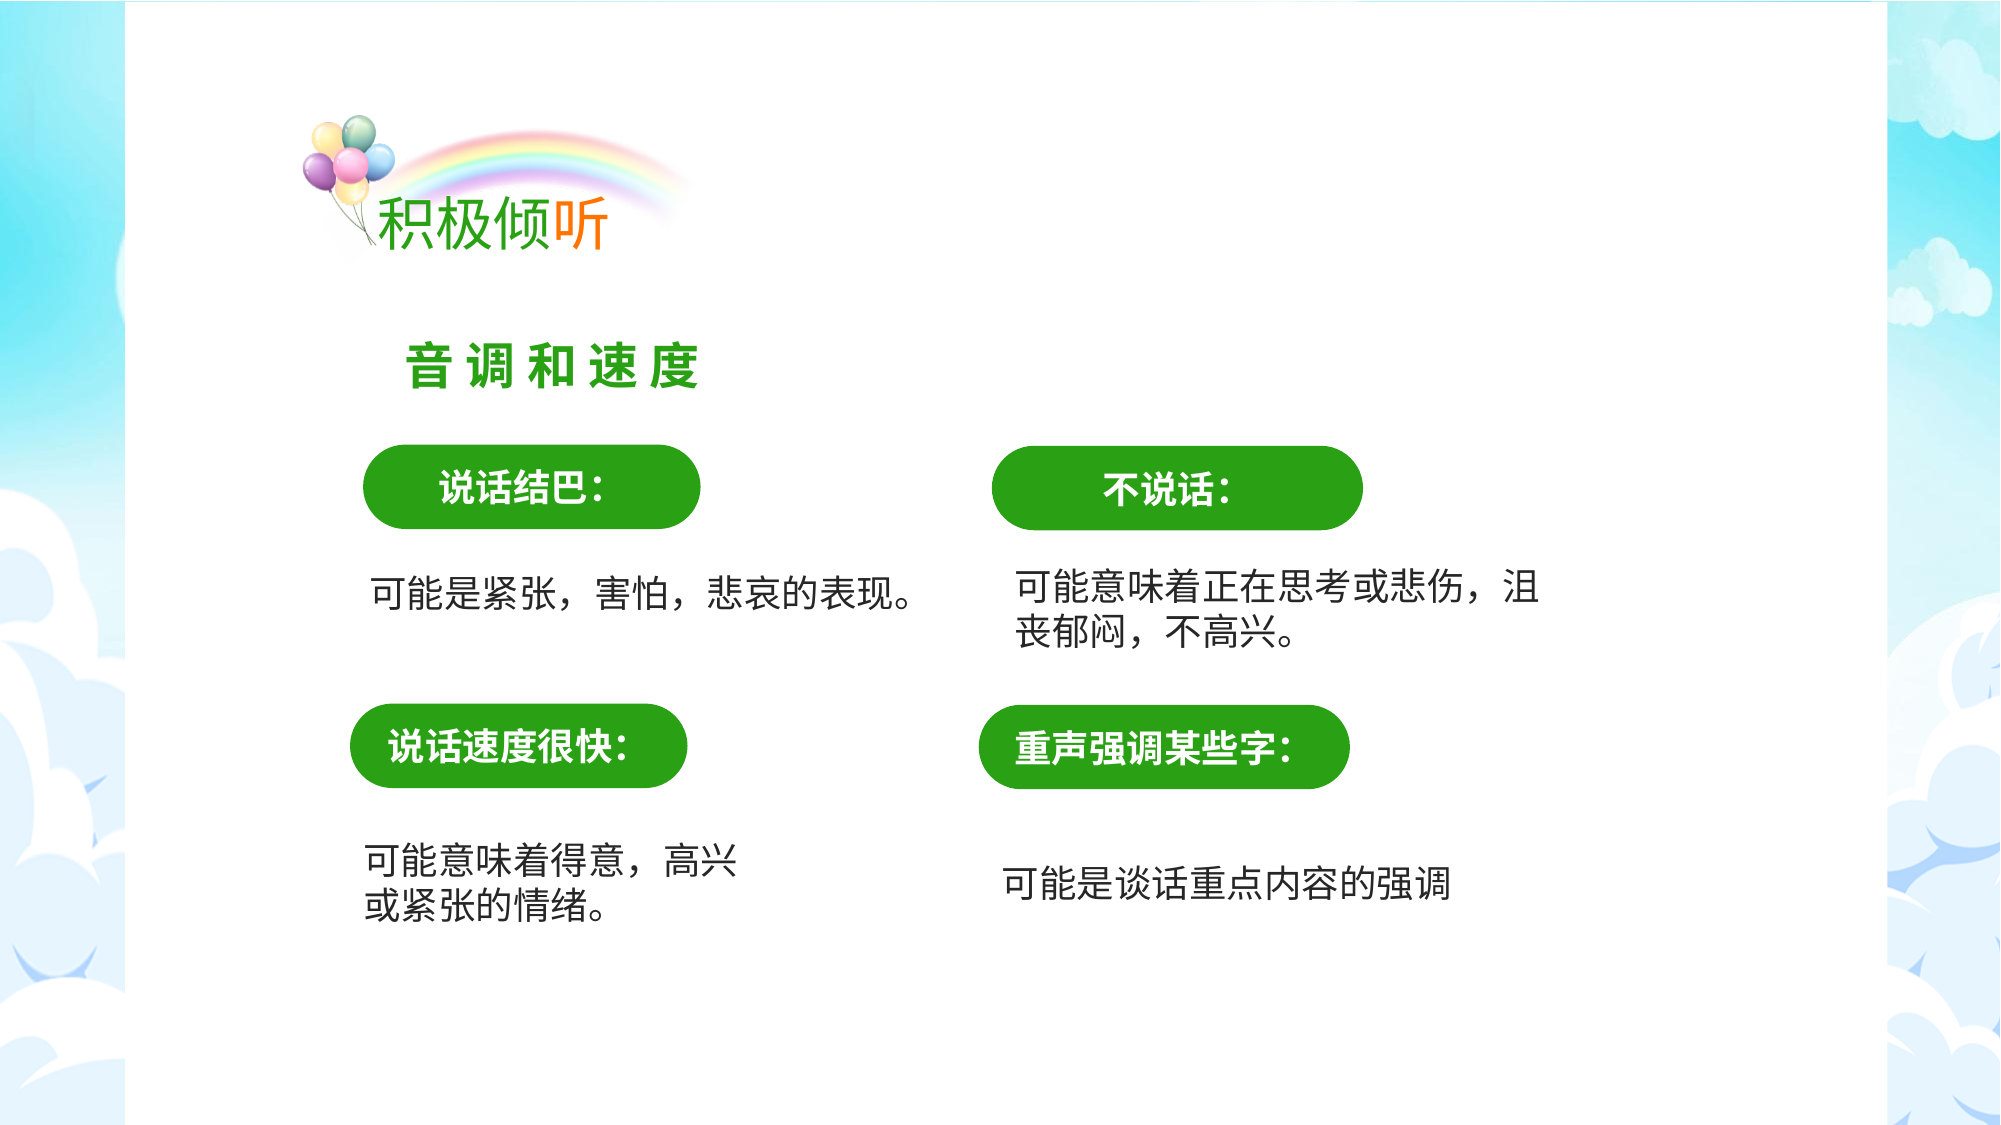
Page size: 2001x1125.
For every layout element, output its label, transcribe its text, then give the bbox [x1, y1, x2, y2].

text_box 可能意味着正在思考或悲伤，沮丧郁闷，不高兴。 [1000, 555, 1576, 661]
text_box 说话结巴： [363, 444, 701, 530]
text_box 可能是紧张，害怕，悲哀的表现。 [354, 562, 953, 623]
text_box 说话速度很快： [350, 703, 688, 789]
text_box 可能是谈话重点内容的强调 [987, 852, 1538, 913]
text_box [251, 96, 771, 273]
text_box 重声强调某些字： [978, 704, 1350, 790]
text_box 不说话： [991, 445, 1364, 531]
text_box 可能意味着得意，高兴或紧张的情绪。 [348, 829, 777, 935]
picture [0, 0, 2000, 1125]
text_box 音 调 和 速 度 [389, 327, 715, 403]
